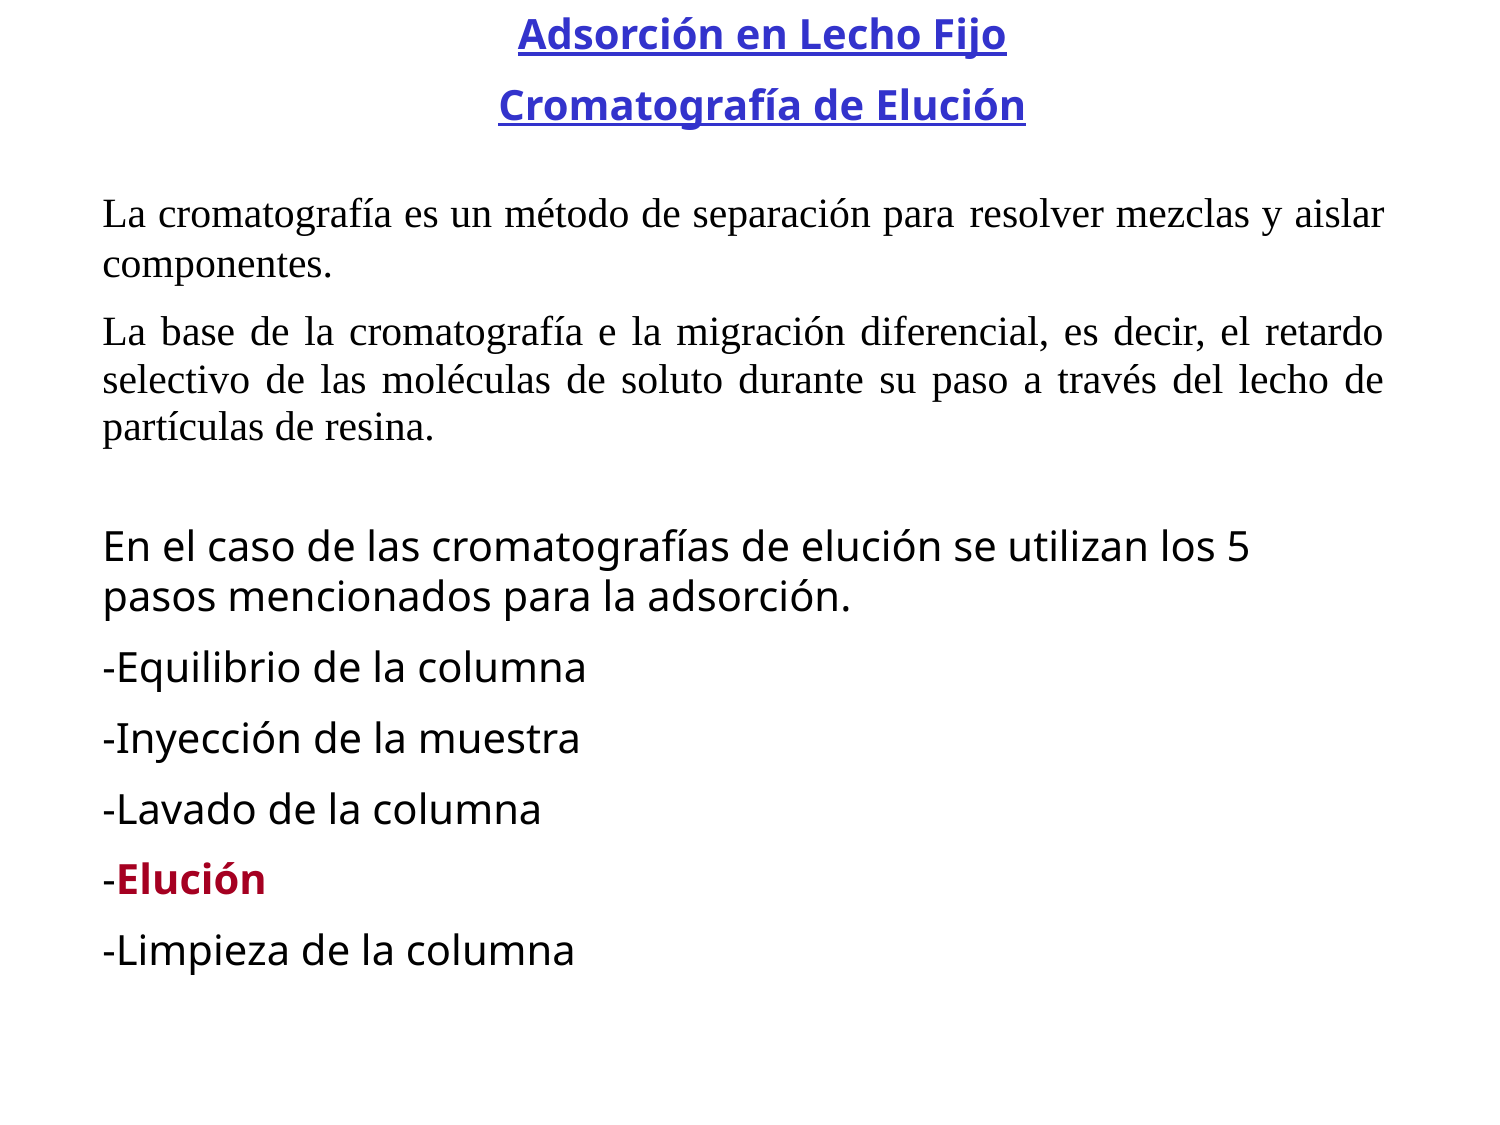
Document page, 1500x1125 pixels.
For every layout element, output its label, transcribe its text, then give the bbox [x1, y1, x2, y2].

text_box La cromatografía es un método de separación para resolver mezclas y aislar componentes. La base de la cromatografía e la migración diferencial, es decir, el retardo selectivo de las moléculas de soluto durante su paso a través del lecho de partículas de resina. [87, 174, 1400, 458]
text_box Adsorción en Lecho Fijo Cromatografía de Elución [87, 0, 1438, 136]
text_box En el caso de las cromatografías de elución se utilizan los 5 pasos mencionados para la adsorción. -Equilibrio de la columna -Inyección de la muestra -Lavado de la columna -Elución -Limpieza de la columna [87, 512, 1363, 982]
